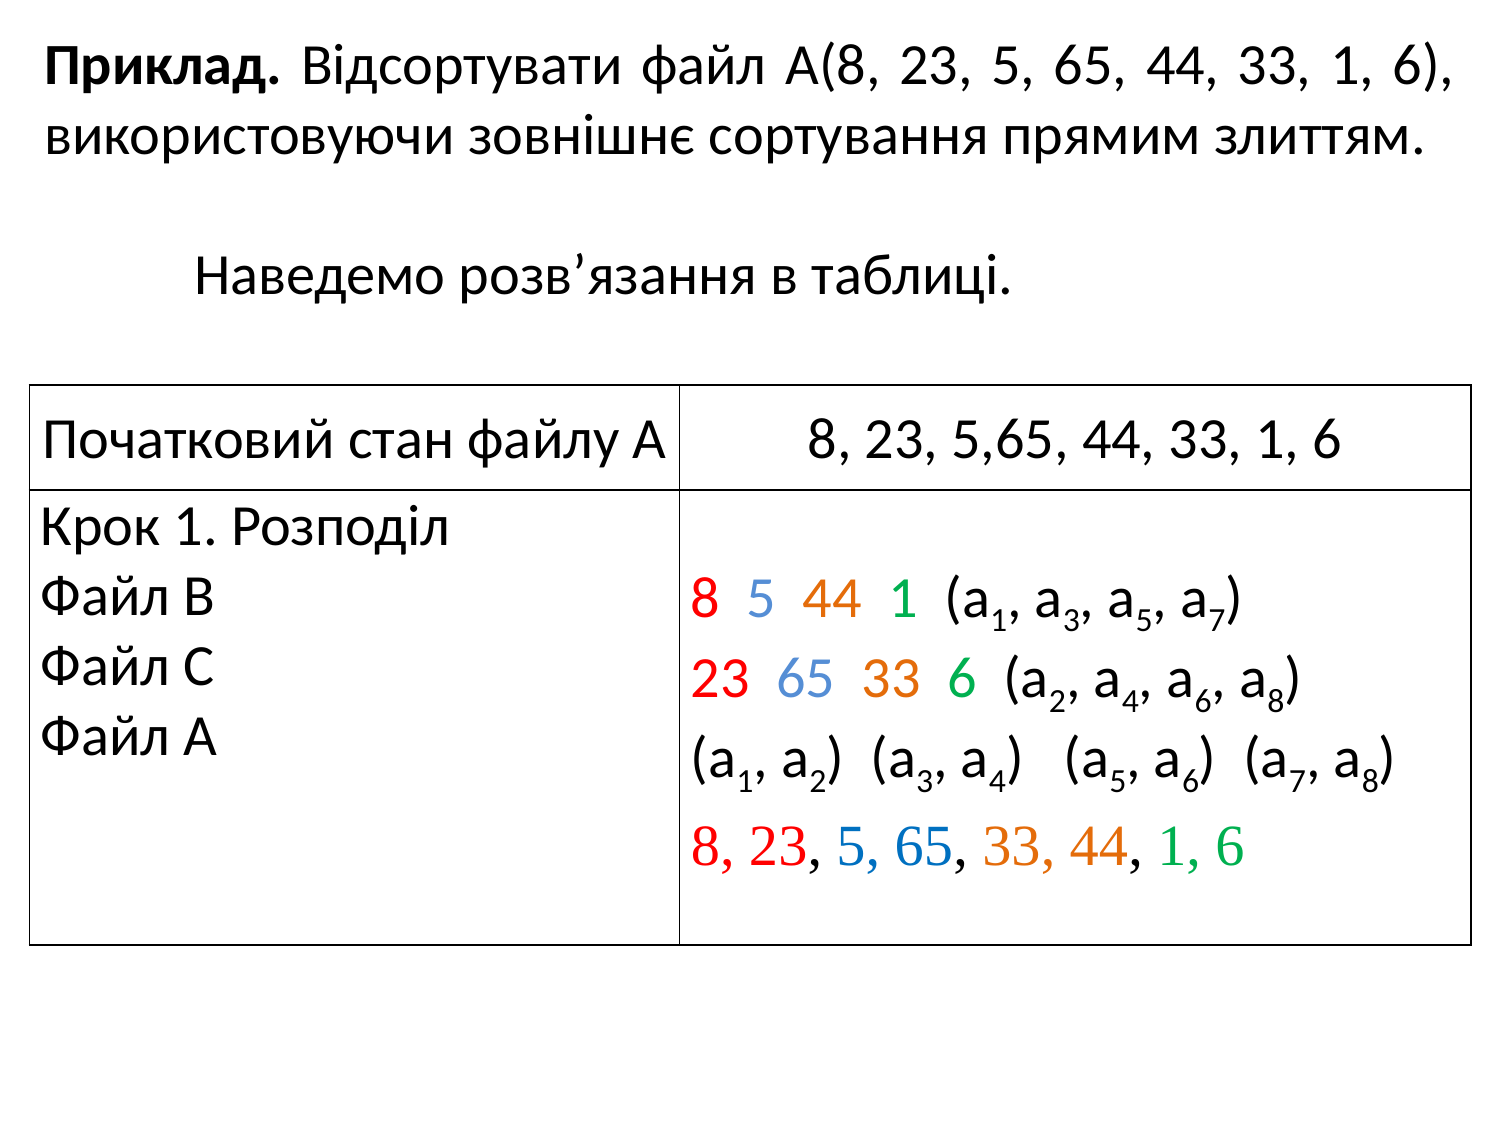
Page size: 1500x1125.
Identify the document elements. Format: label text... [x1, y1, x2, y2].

table_cell 8 5 44 1 (а1, а3, а5, а7) 23 65 33 6 (а2, а4, а6, а8) (а1, а2) (а3, а4) (а5, а6) (а7, а8) 8, 23, 5, 65, 33, 44, 1, 6 [680, 491, 1470, 944]
table_header Початковий стан файлу А [30, 386, 679, 489]
table_cell Крок 1. Розподіл Файл В Файл С Файл А [30, 491, 679, 944]
text_box Приклад. Відсортувати файл А(8, 23, 5, 65, 44, 33, 1, 6), використовуючи зовнішнє сортування прямим злиттям. Наведемо розв’язання в таблиці. [29, 19, 1471, 314]
table_header 8, 23, 5,65, 44, 33, 1, 6 [680, 386, 1470, 489]
